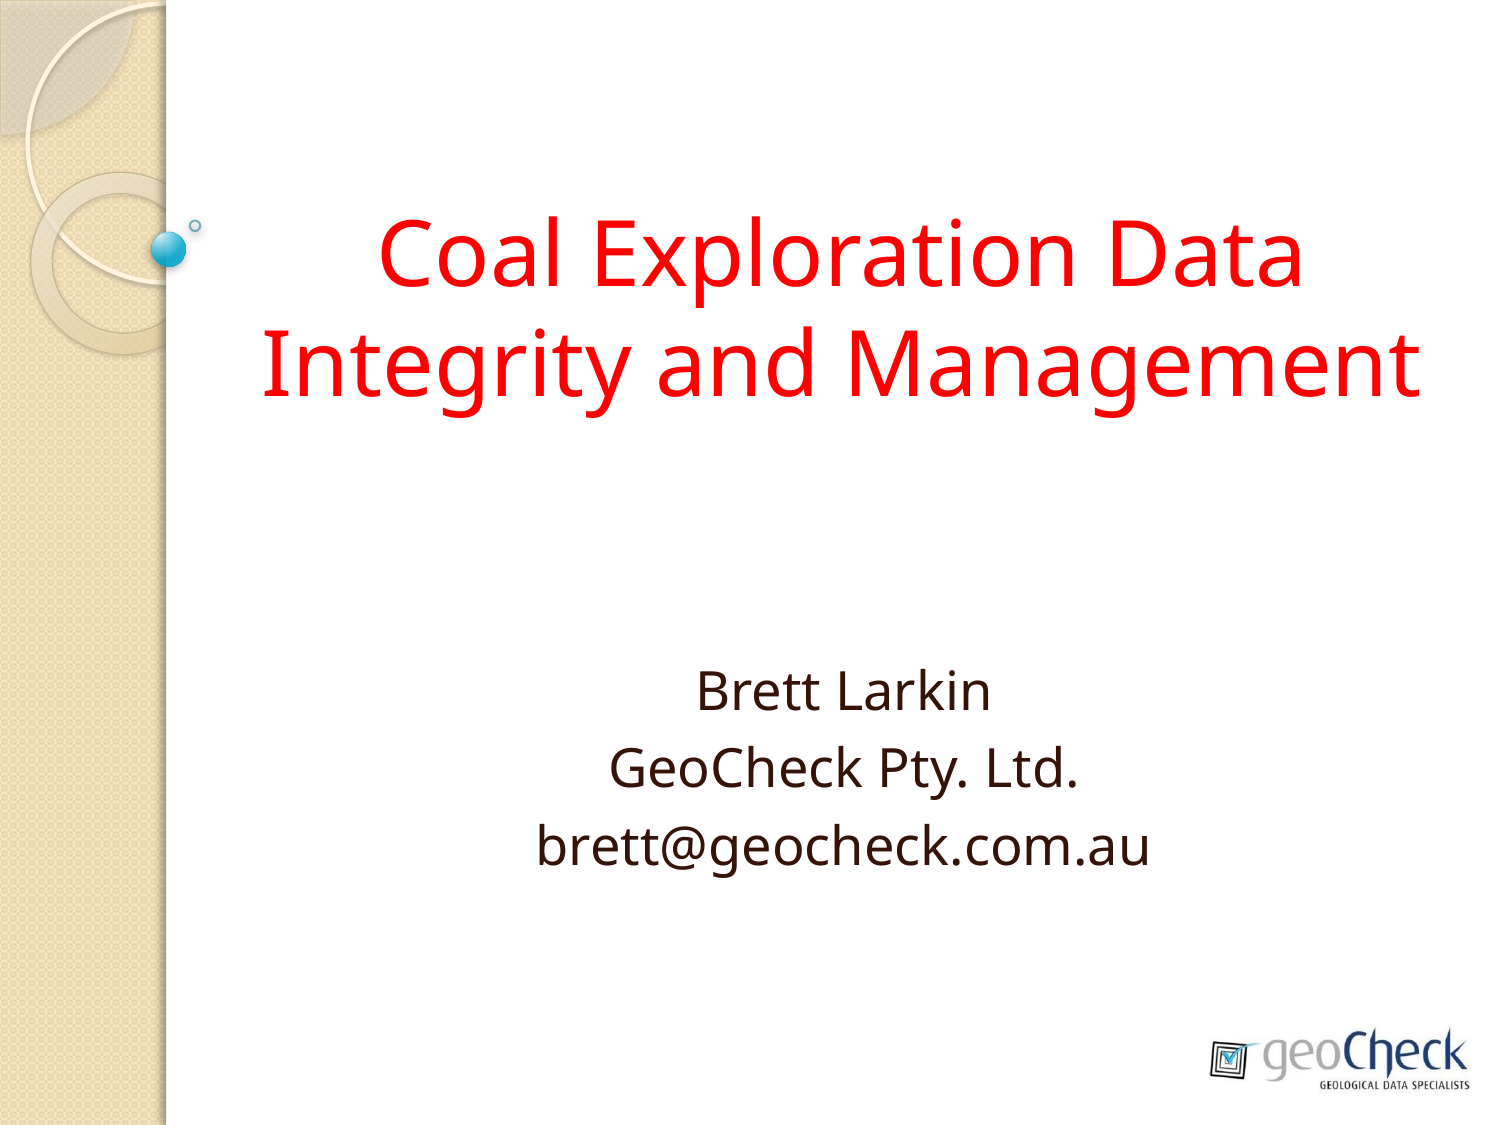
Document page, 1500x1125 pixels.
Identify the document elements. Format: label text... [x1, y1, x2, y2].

title Coal Exploration Data Integrity and Management [234, 59, 1450, 551]
subtitle Brett Larkin GeoCheck Pty. Ltd. brett@geocheck.com.au [234, 656, 1450, 944]
picture [1198, 1026, 1480, 1100]
